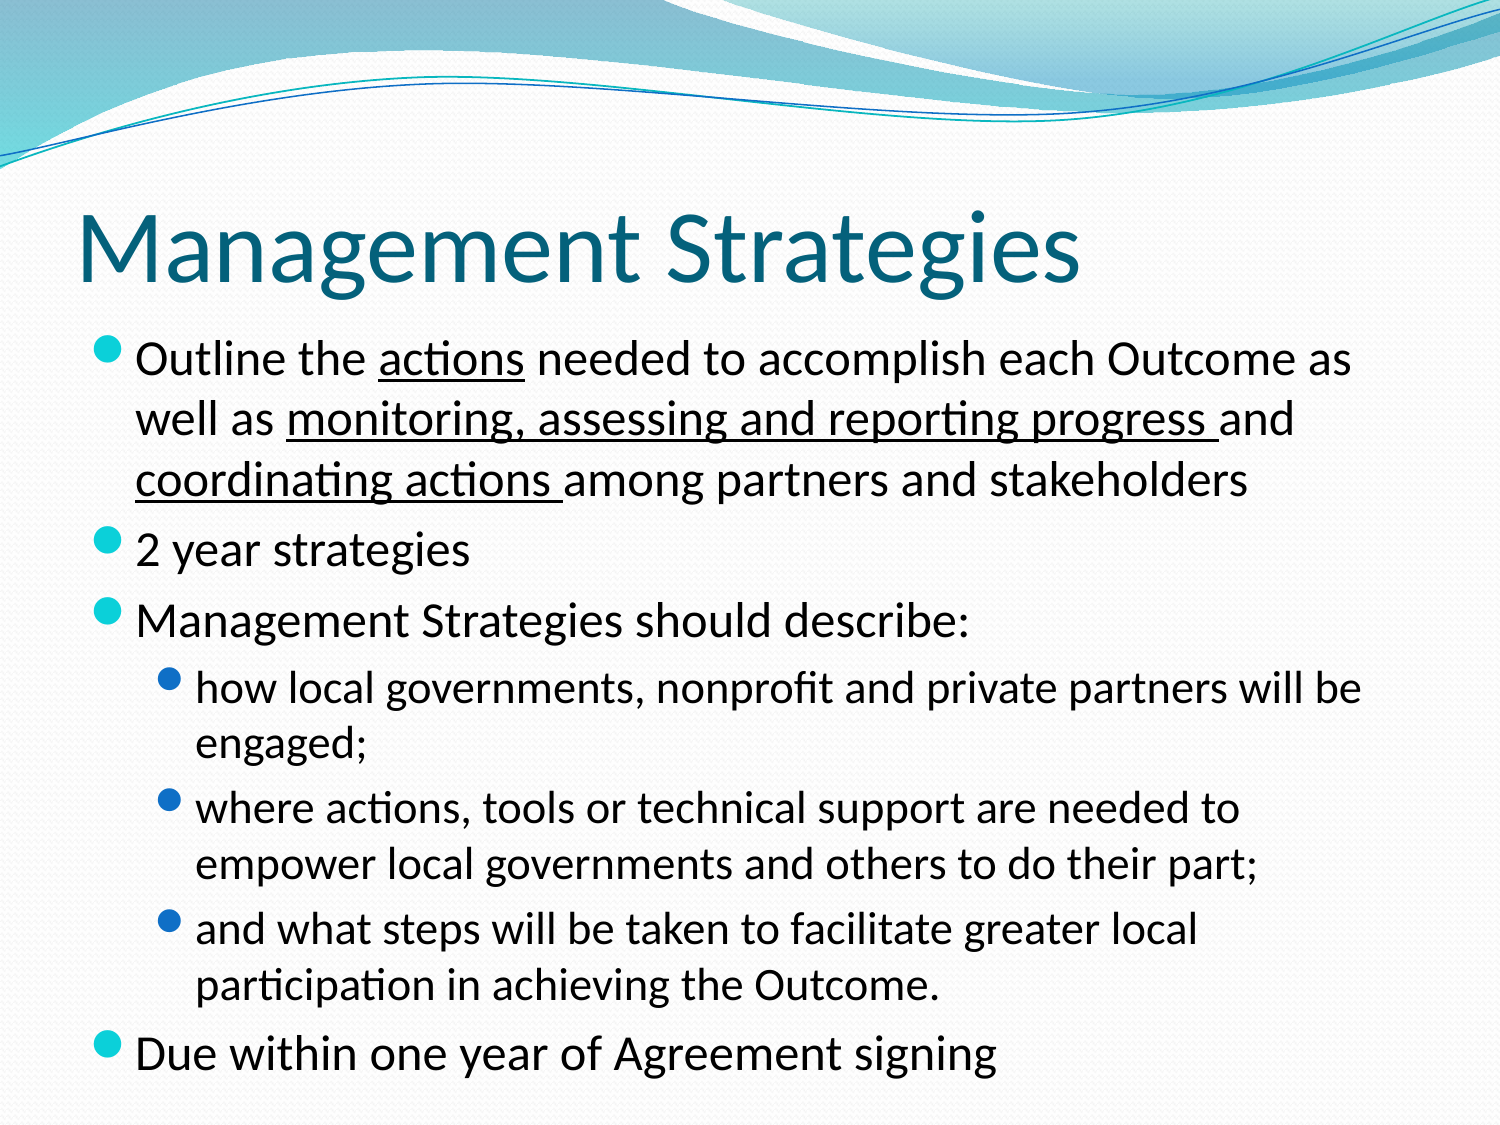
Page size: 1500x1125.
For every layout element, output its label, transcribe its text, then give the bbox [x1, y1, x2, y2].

title Management Strategies [75, 115, 1425, 303]
list Outline the actions needed to accomplish each Outcome as well as monitoring, assessing and reporting progress and coordinating actions among partners and stakeholders 2 year strategies Management Strategies should describe: how local governments, nonprofit and private partners will be engaged; where actions, tools or technical support are needed to empower local governments and others to do their part; and what steps will be taken to facilitate greater local participation in achieving the Outcome. Due within one year of Agreement signing [75, 317, 1425, 1100]
